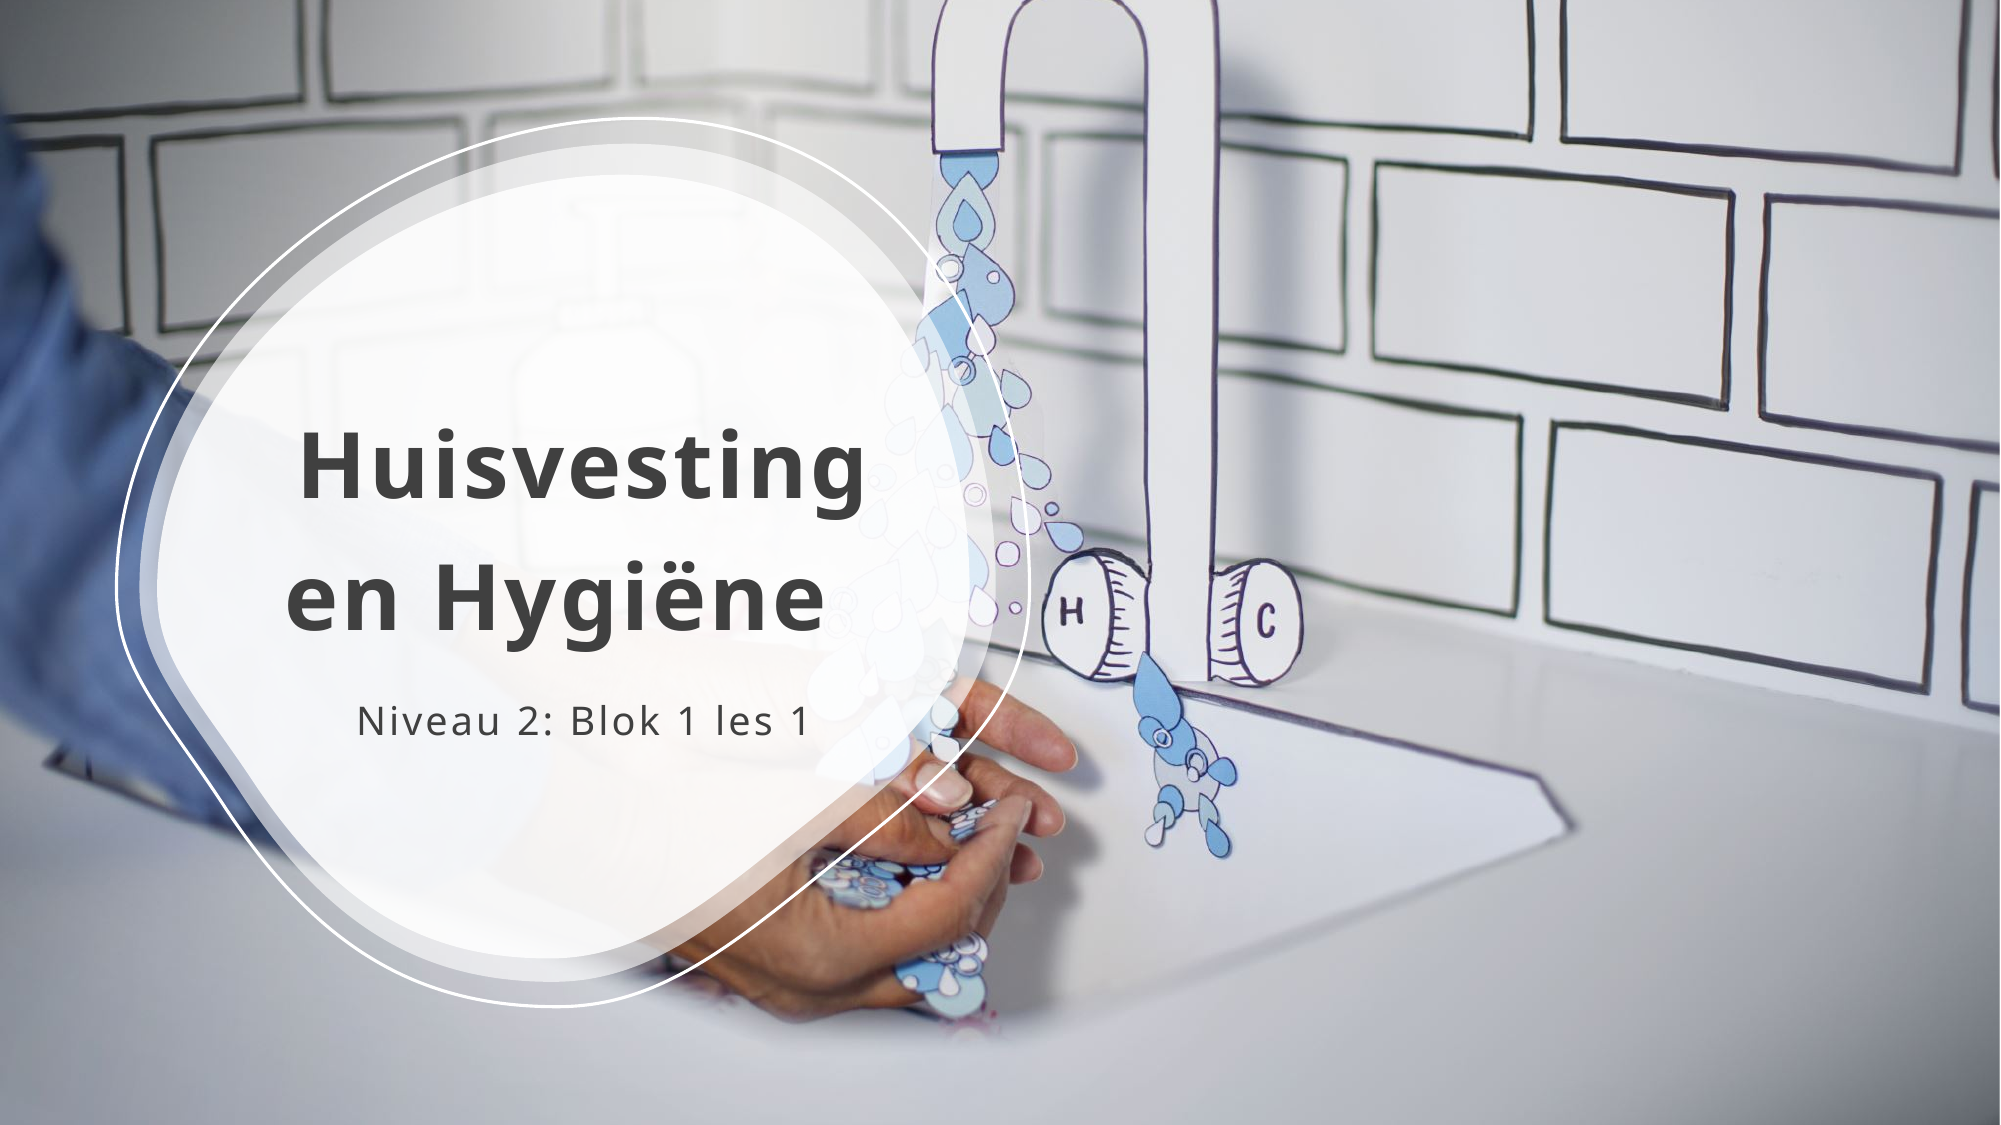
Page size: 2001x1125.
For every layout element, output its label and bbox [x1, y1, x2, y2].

picture [0, 0, 2000, 1125]
text_box [116, 118, 1030, 1007]
